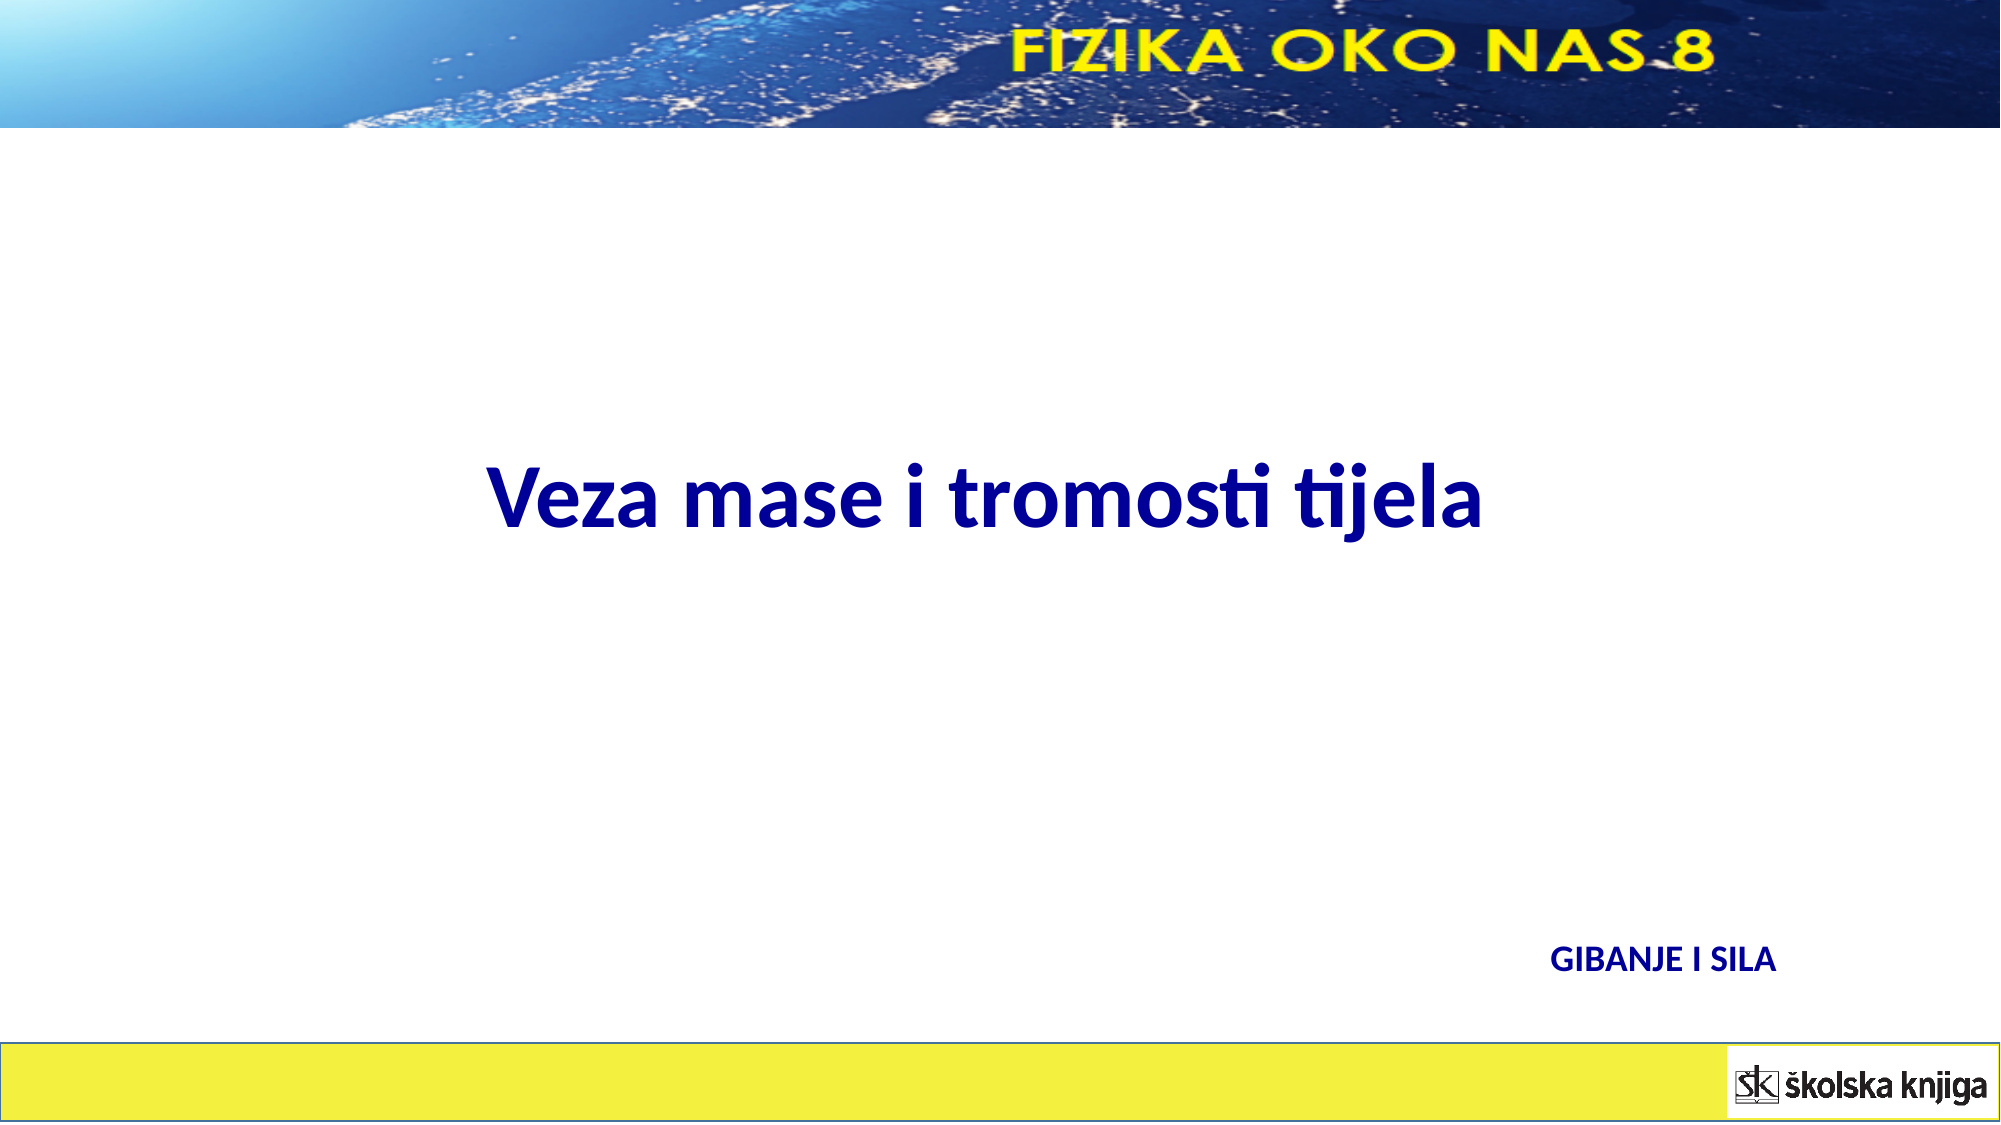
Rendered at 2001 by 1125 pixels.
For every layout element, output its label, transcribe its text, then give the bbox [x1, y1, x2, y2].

text_box GIBANJE I SILA [1362, 931, 1800, 1044]
title Veza mase i tromosti tijela [471, 376, 1800, 619]
picture [0, 0, 2000, 128]
picture [1727, 1046, 1998, 1118]
